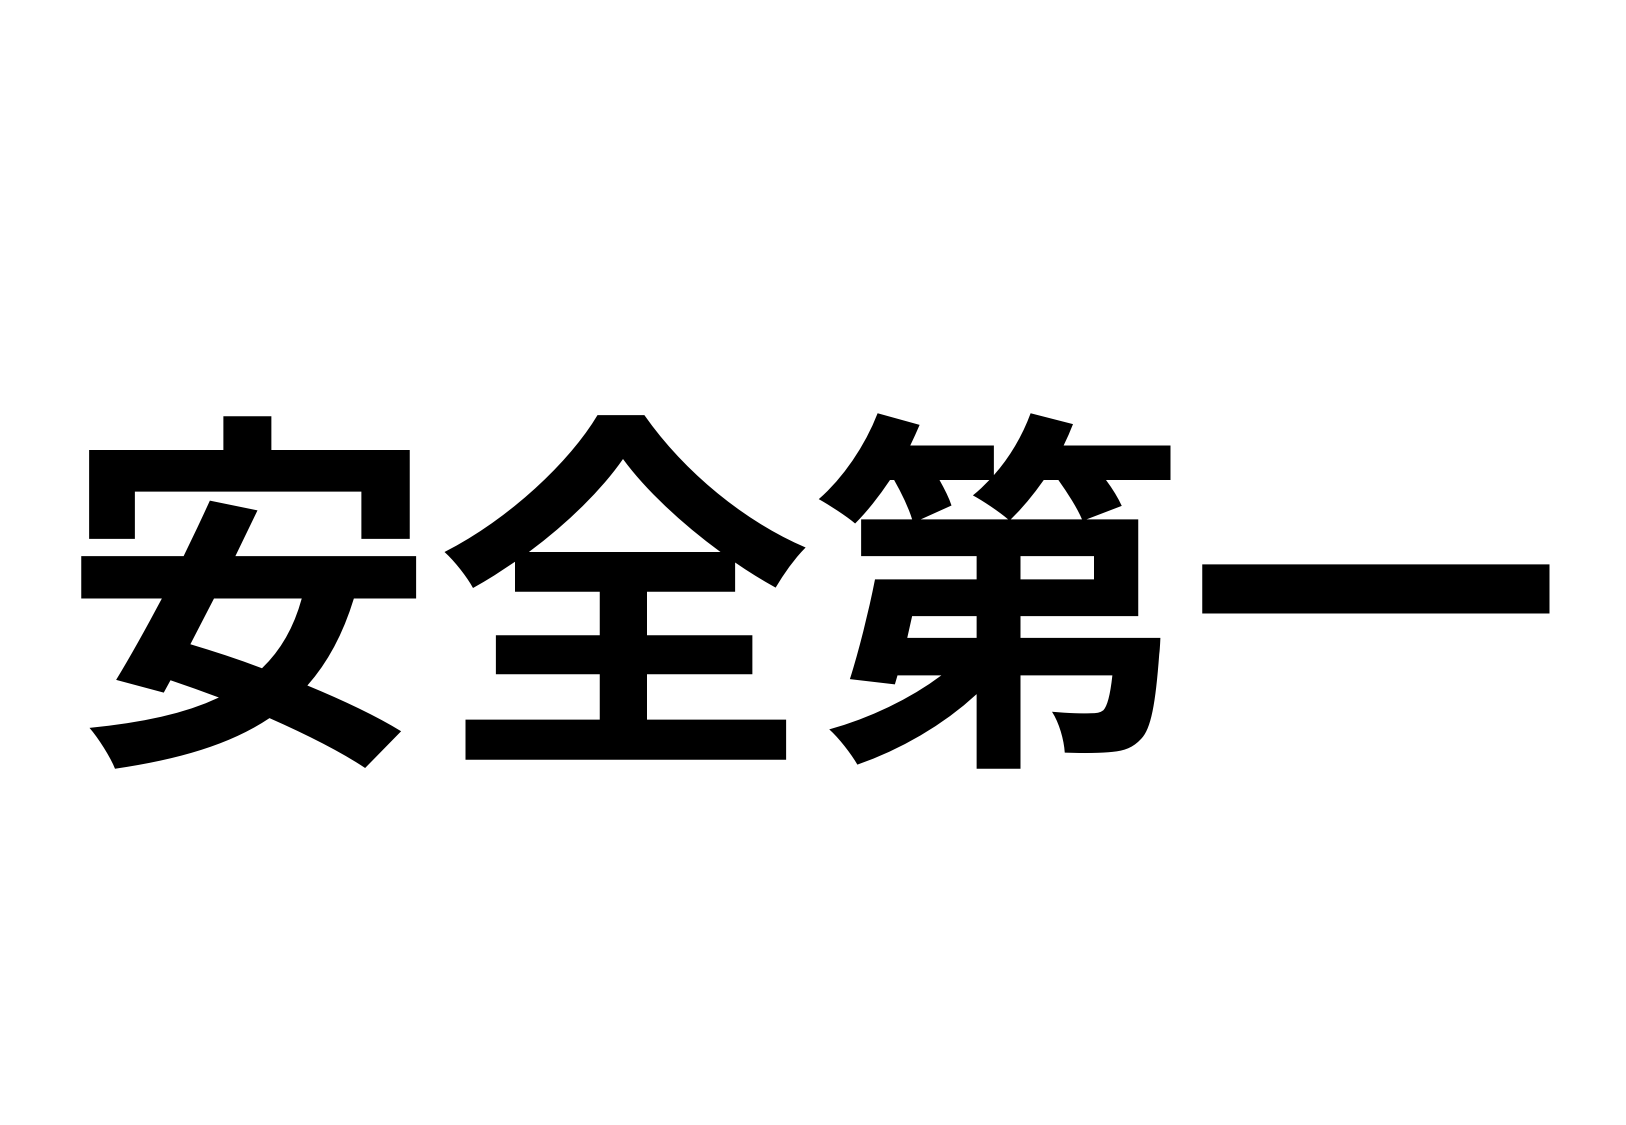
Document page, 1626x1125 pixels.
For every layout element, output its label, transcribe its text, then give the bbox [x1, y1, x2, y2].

text_box 安全第一 [0, 353, 1625, 818]
